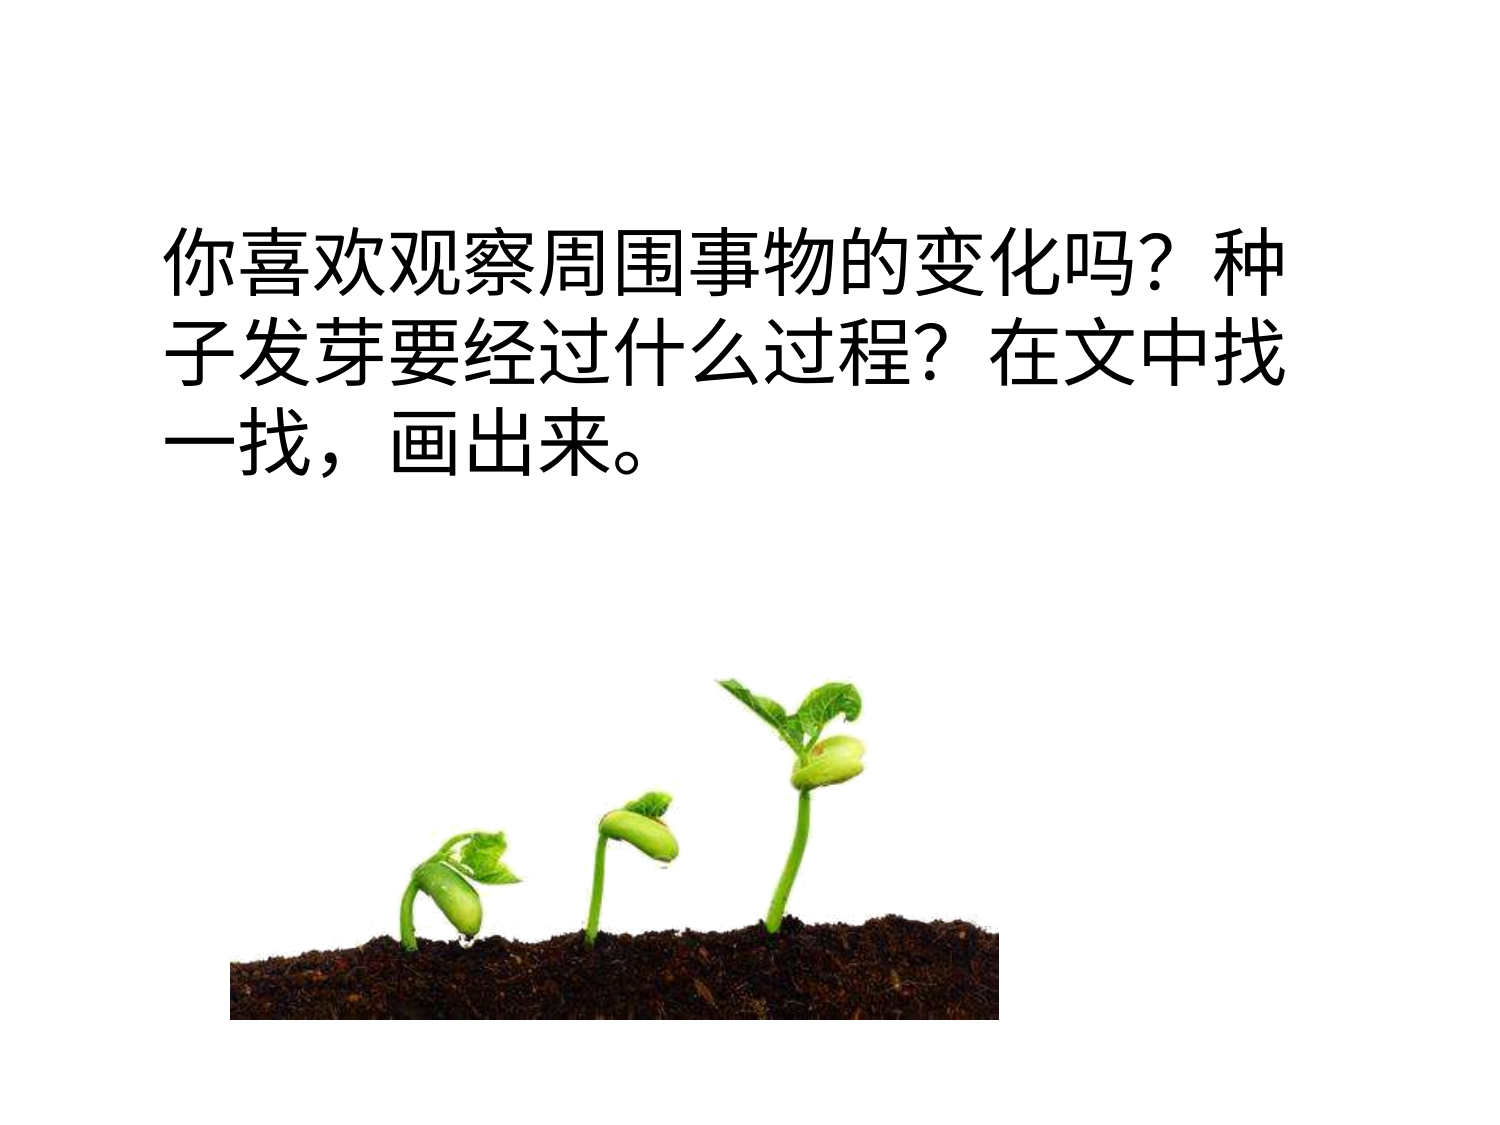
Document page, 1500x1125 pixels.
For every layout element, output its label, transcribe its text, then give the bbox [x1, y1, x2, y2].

picture [229, 550, 1000, 1020]
text_box 你喜欢观察周围事物的变化吗？种子发芽要经过什么过程？在文中找一找，画出来。 [147, 207, 1376, 493]
